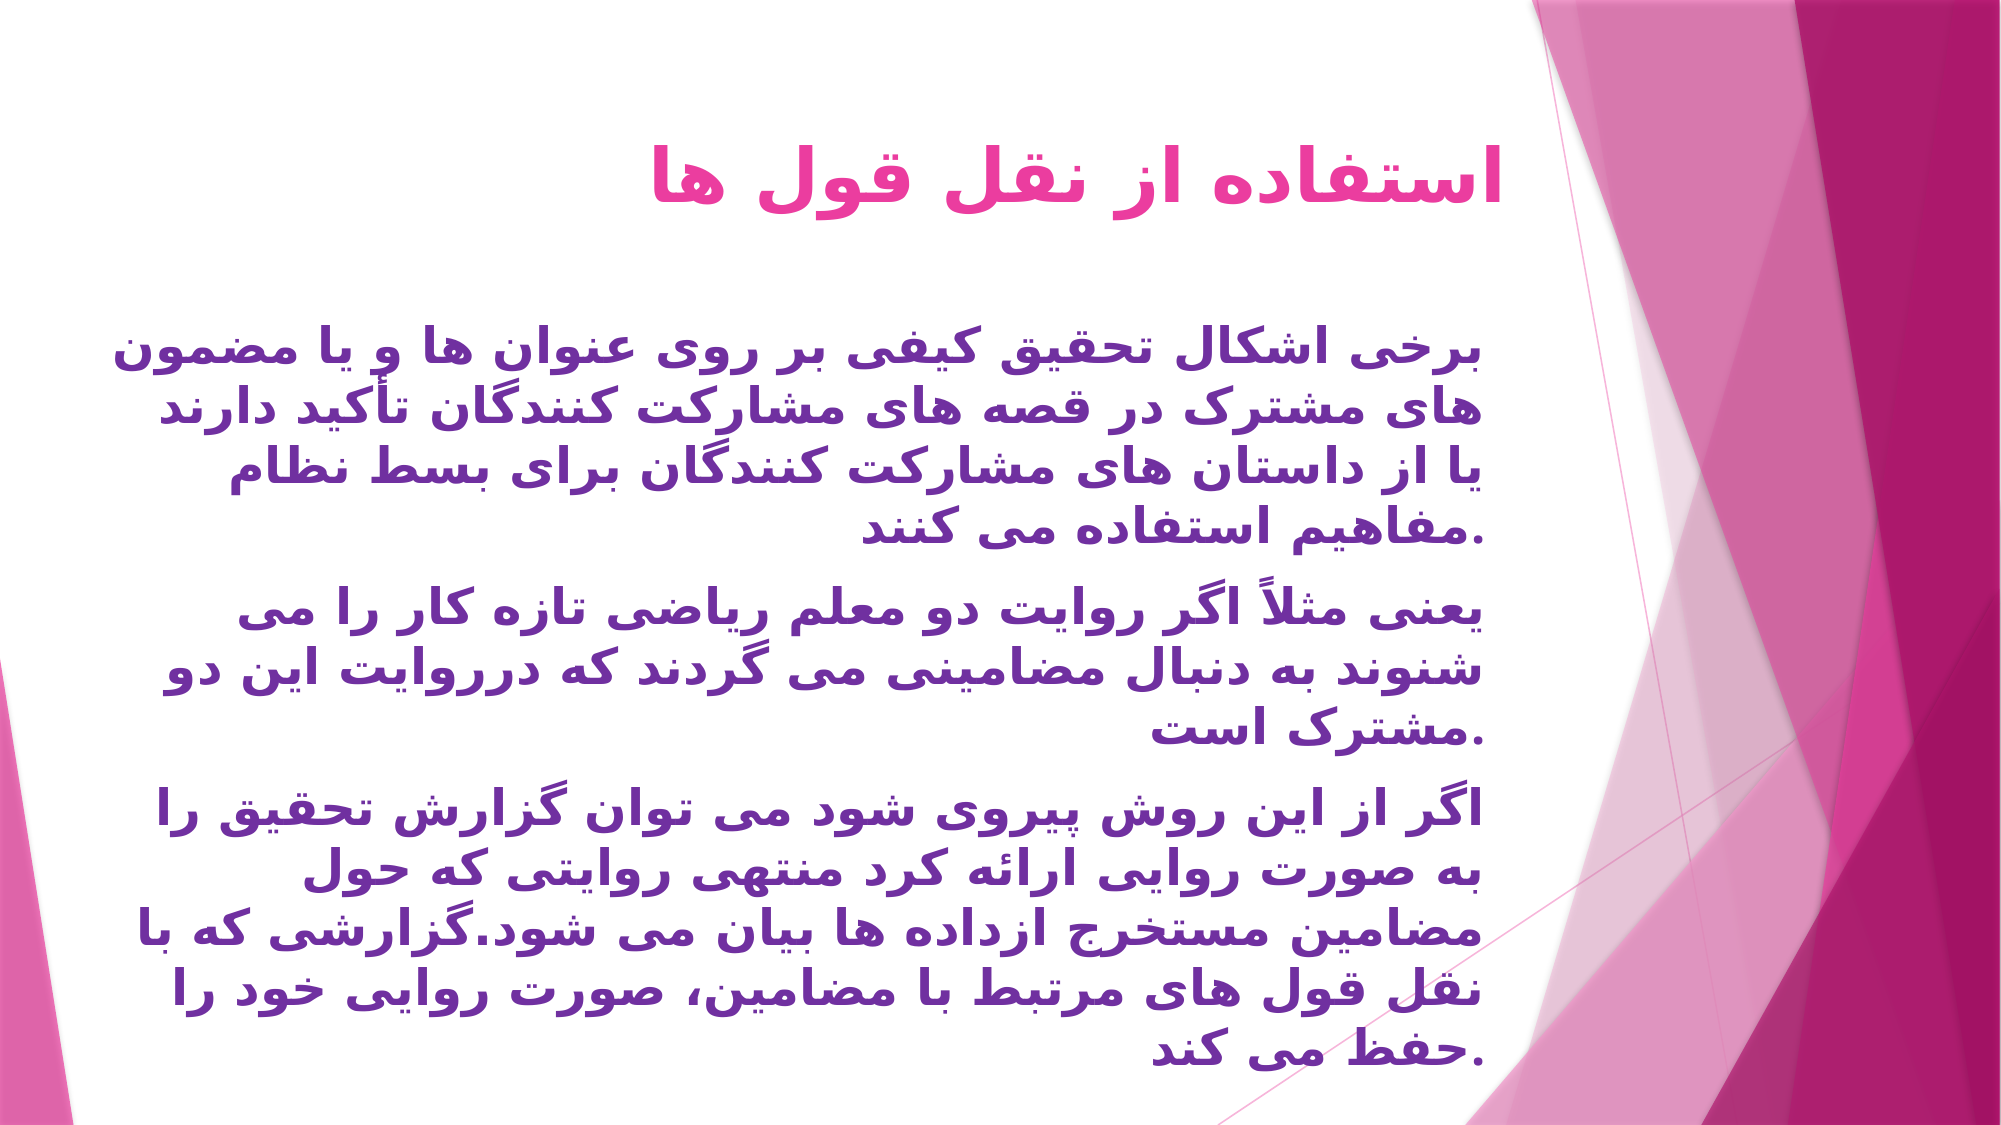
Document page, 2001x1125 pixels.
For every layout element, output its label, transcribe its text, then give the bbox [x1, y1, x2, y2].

list برخی اشکال تحقیق کیفی بر روی عنوان ها و یا مضمون های مشترک در قصه های مشارکت کنندگان تأکید دارند یا از داستان های مشارکت کنندگان برای بسط نظام مفاهیم استفاده می کنند. یعنی مثلاً اگر روایت دو معلم ریاضی تازه کار را می شنوند به دنبال مضامینی می گردند که درروایت این دو مشترک است. اگر از این روش پیروی شود می توان گزارش تحقیق را به صورت روایی ارائه کرد منتهی روایتی که حول مضامین مستخرج ازداده ها بیان می شود.گزارشی که با نقل قول های مرتبط با مضامین، صورت روایی خود را حفظ می کند. [90, 225, 1501, 954]
title استفاده از نقل قول ها [111, 63, 1522, 225]
